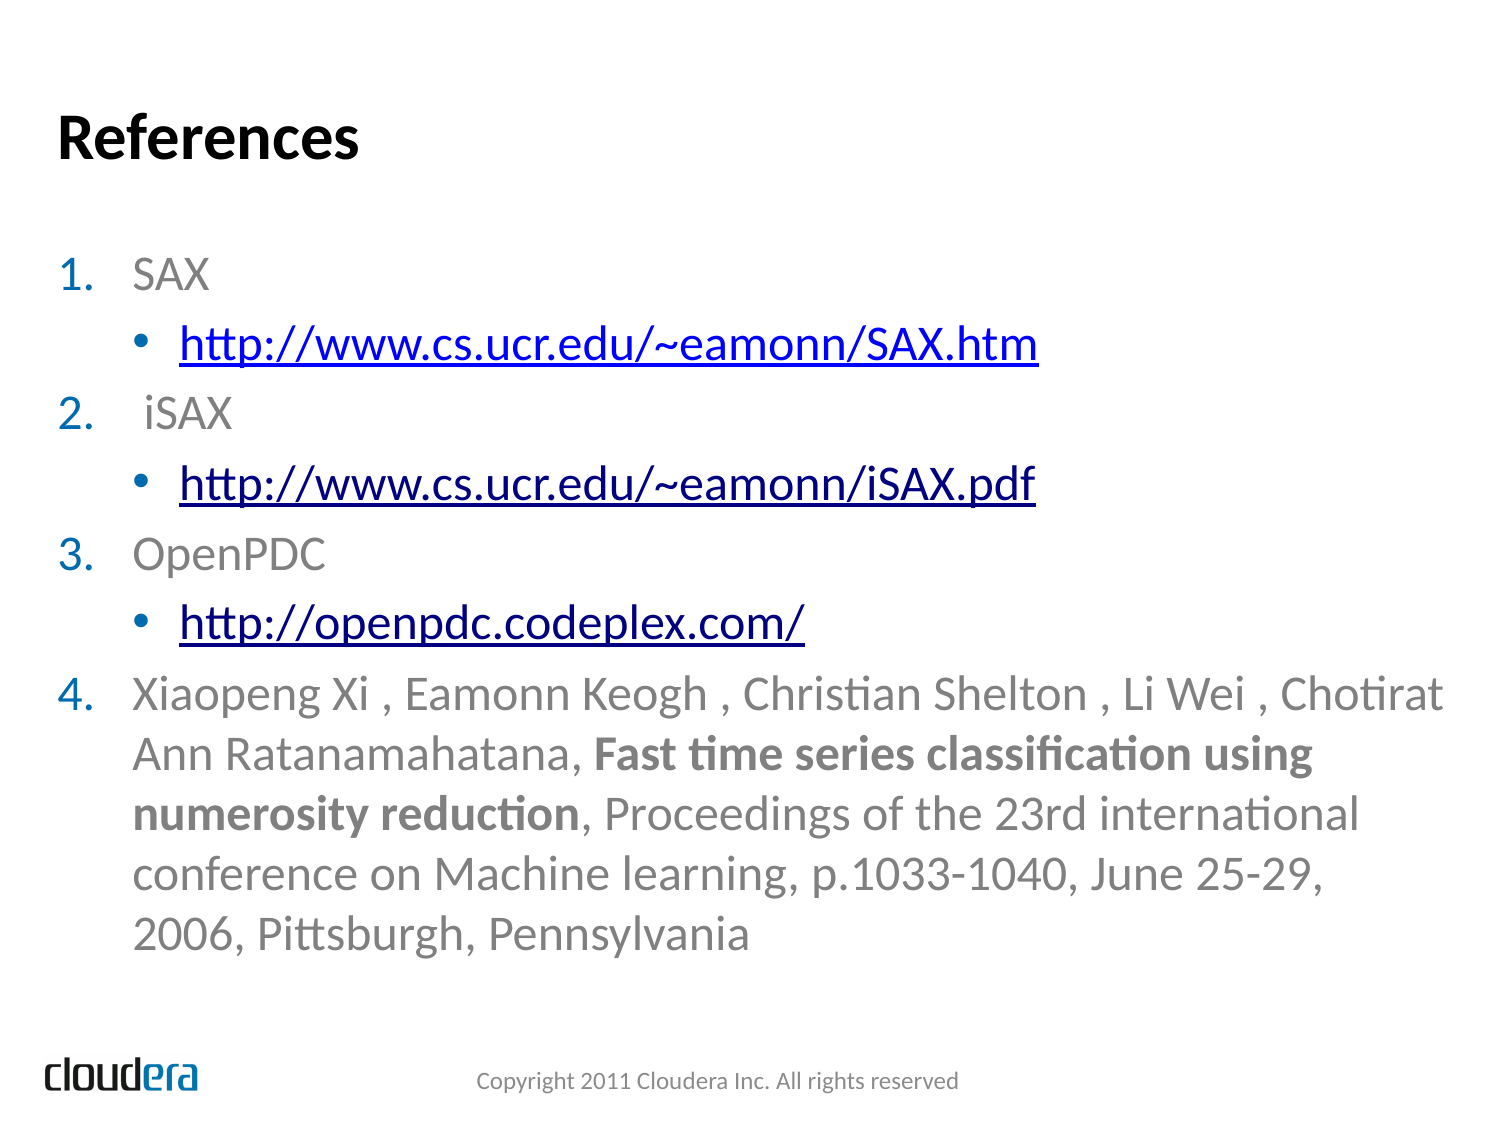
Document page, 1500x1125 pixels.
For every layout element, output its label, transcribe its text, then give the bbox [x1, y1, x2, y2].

title References [42, 35, 1461, 232]
picture [42, 1053, 199, 1094]
list SAX http://www.cs.ucr.edu/~eamonn/SAX.htm iSAX http://www.cs.ucr.edu/~eamonn/iSAX.pdf OpenPDC http://openpdc.codeplex.com/ Xiaopeng Xi , Eamonn Keogh , Christian Shelton , Li Wei , Chotirat Ann Ratanamahatana, Fast time series classification using numerosity reduction, Proceedings of the 23rd international conference on Machine learning, p.1033-1040, June 25-29, 2006, Pittsburgh, Pennsylvania [42, 232, 1461, 1043]
footer Copyright 2011 Cloudera Inc. All rights reserved [375, 1063, 1063, 1096]
